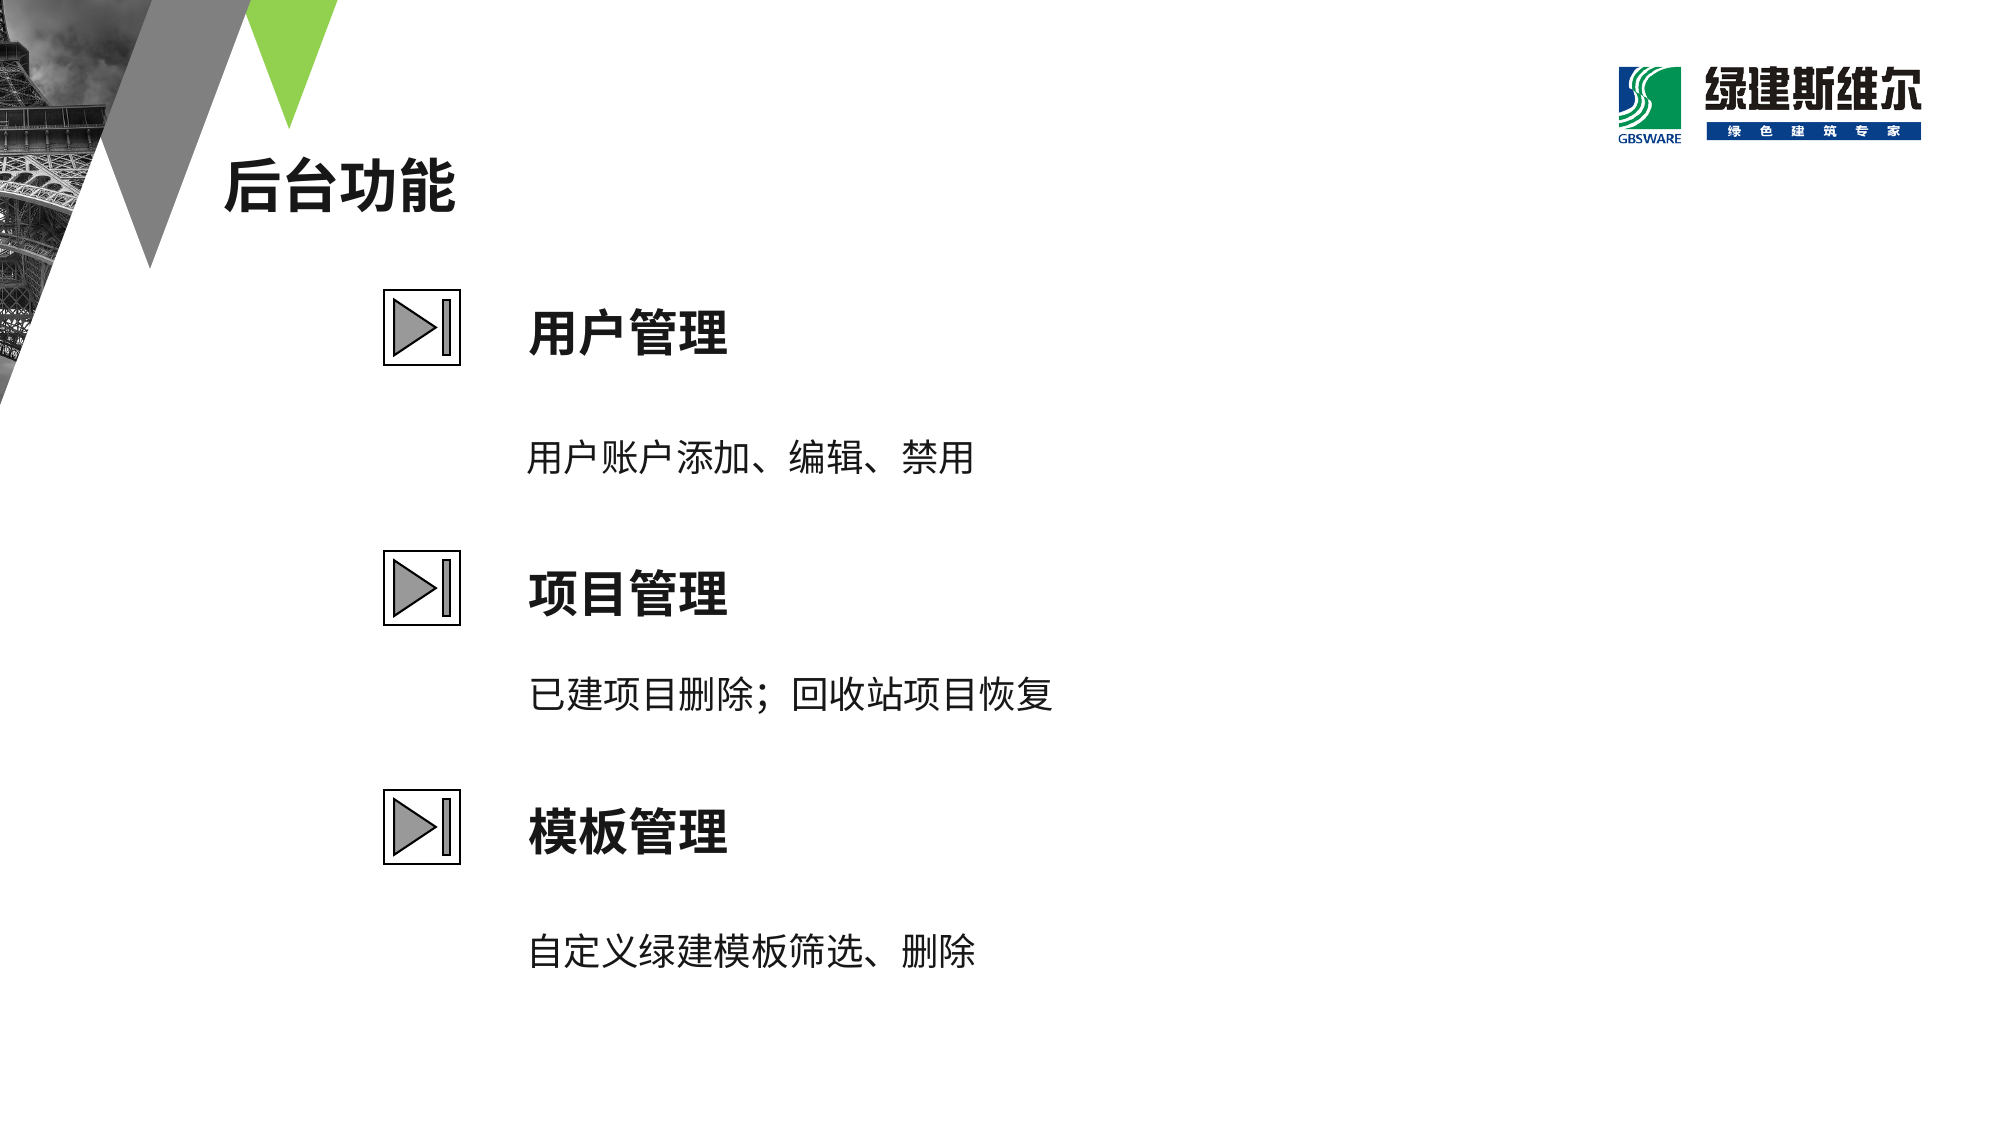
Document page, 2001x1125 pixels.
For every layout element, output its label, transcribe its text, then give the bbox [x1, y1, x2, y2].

text_box 项目管理 [513, 524, 2000, 630]
text_box [383, 289, 461, 366]
text_box 自定义绿建模板筛选、删除 [511, 898, 2000, 981]
text_box [383, 789, 461, 865]
text_box 已建项目删除；回收站项目恢复 [513, 641, 2000, 724]
text_box [383, 550, 461, 626]
picture [1617, 65, 1922, 144]
text_box 用户管理 [513, 263, 2000, 369]
picture [0, 0, 152, 405]
text_box 用户账户添加、编辑、禁用 [511, 404, 2000, 487]
text_box 模板管理 [513, 763, 2000, 868]
title 后台功能 [208, 125, 1198, 244]
